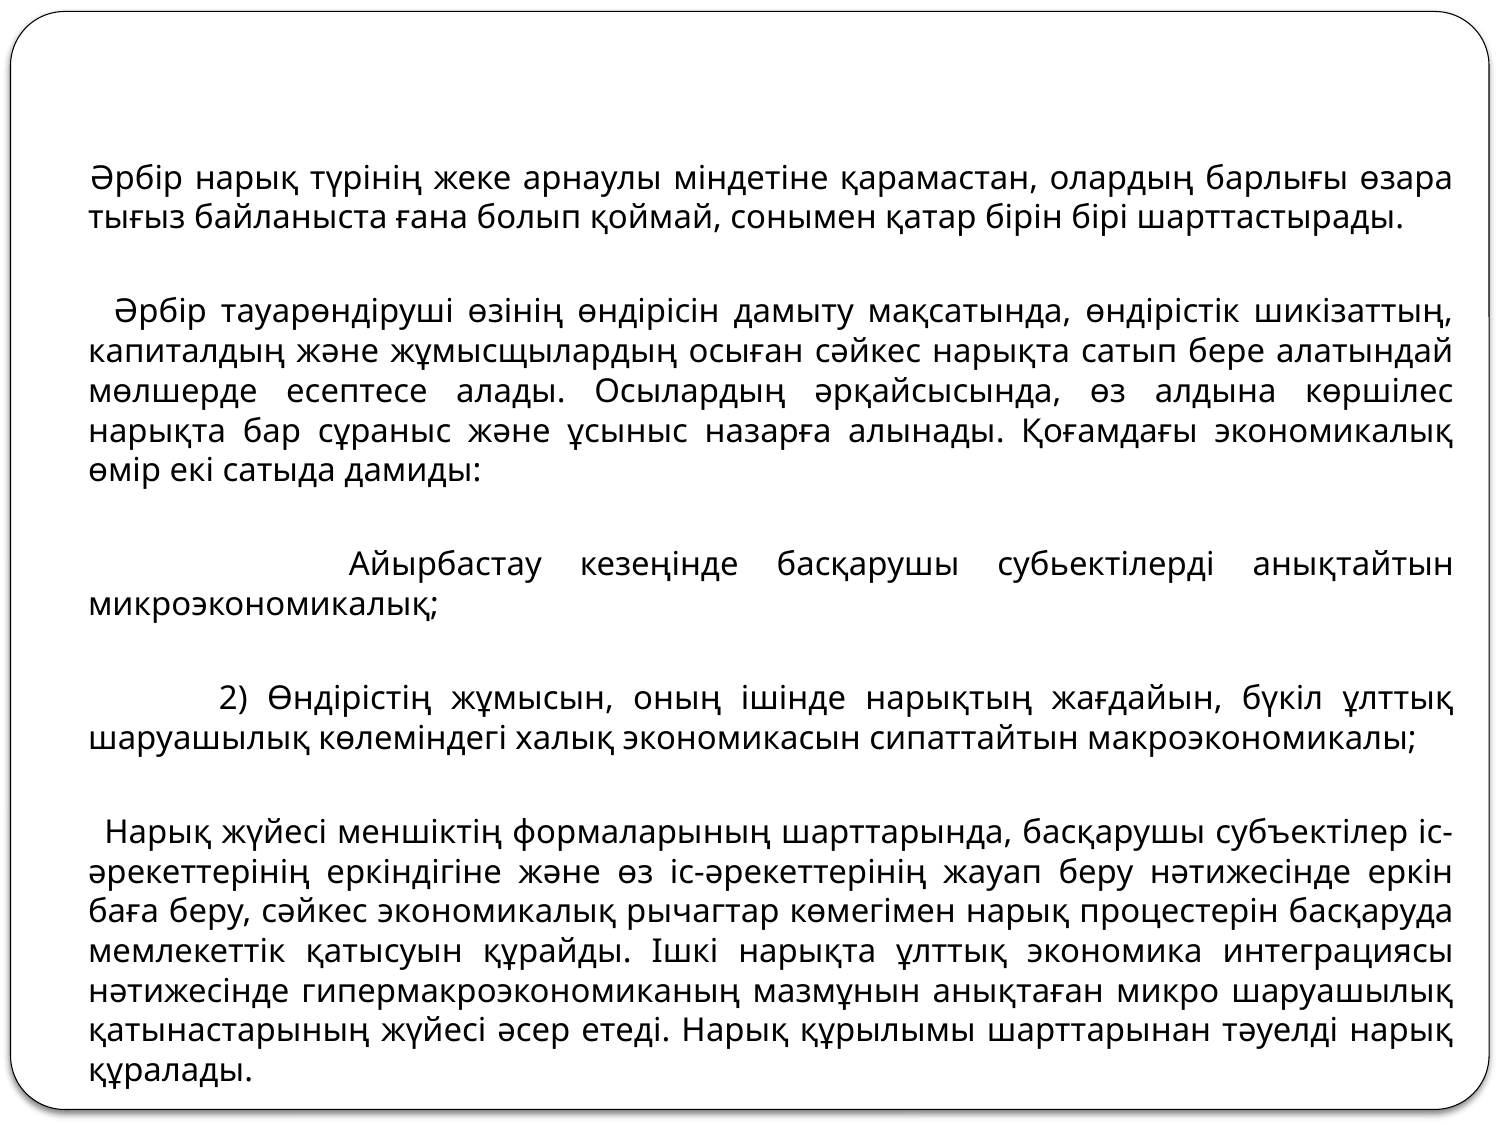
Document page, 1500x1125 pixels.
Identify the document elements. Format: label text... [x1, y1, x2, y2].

list Әрбір нарық түрінің жеке арнаулы міндетіне қарамастан, олардың барлығы өзара тығыз байланыста ғана болып қоймай, сонымен қатар бірін бірі шарттастырады. Әрбір тауарөндіруші өзінің өндірісін дамыту мақсатында, өндірістік шикізаттың, капиталдың және жұмысщылардың осыған сәйкес нарықта сатып бере алатындай мөлшерде есептесе алады. Осылардың әрқайсысында, өз алдына көршілес нарықта бар сұраныс және ұсыныс назарға алынады. Қоғамдағы экономикалық өмір екі сатыда дамиды: Айырбастау кезеңінде басқарушы субьектілерді анықтайтын микроэкономикалық; 2) Өндірістің жұмысын, оның ішінде нарықтың жағдайын, бүкіл ұлттық шаруашылық көлеміндегі халық экономикасын сипаттайтын макроэкономикалы; Нарық жүйесі меншіктің формаларының шарттарында, басқарушы субъектілер іс-әрекеттерінің еркіндігіне және өз іс-әрекеттерінің жауап беру нәтижесінде еркін баға беру, сәйкес экономикалық рычагтар көмегімен нарық процестерін басқаруда мемлекеттік қатысуын құрайды. Ішкі нарықта ұлттық экономика интеграциясы нәтижесінде гипермакроэкономиканың мазмұнын анықтаған микро шаруашылық қатынастарының жүйесі әсер етеді. Нарық құрылымы шарттарынан тәуелді нарық құралады. [29, 54, 1471, 1125]
